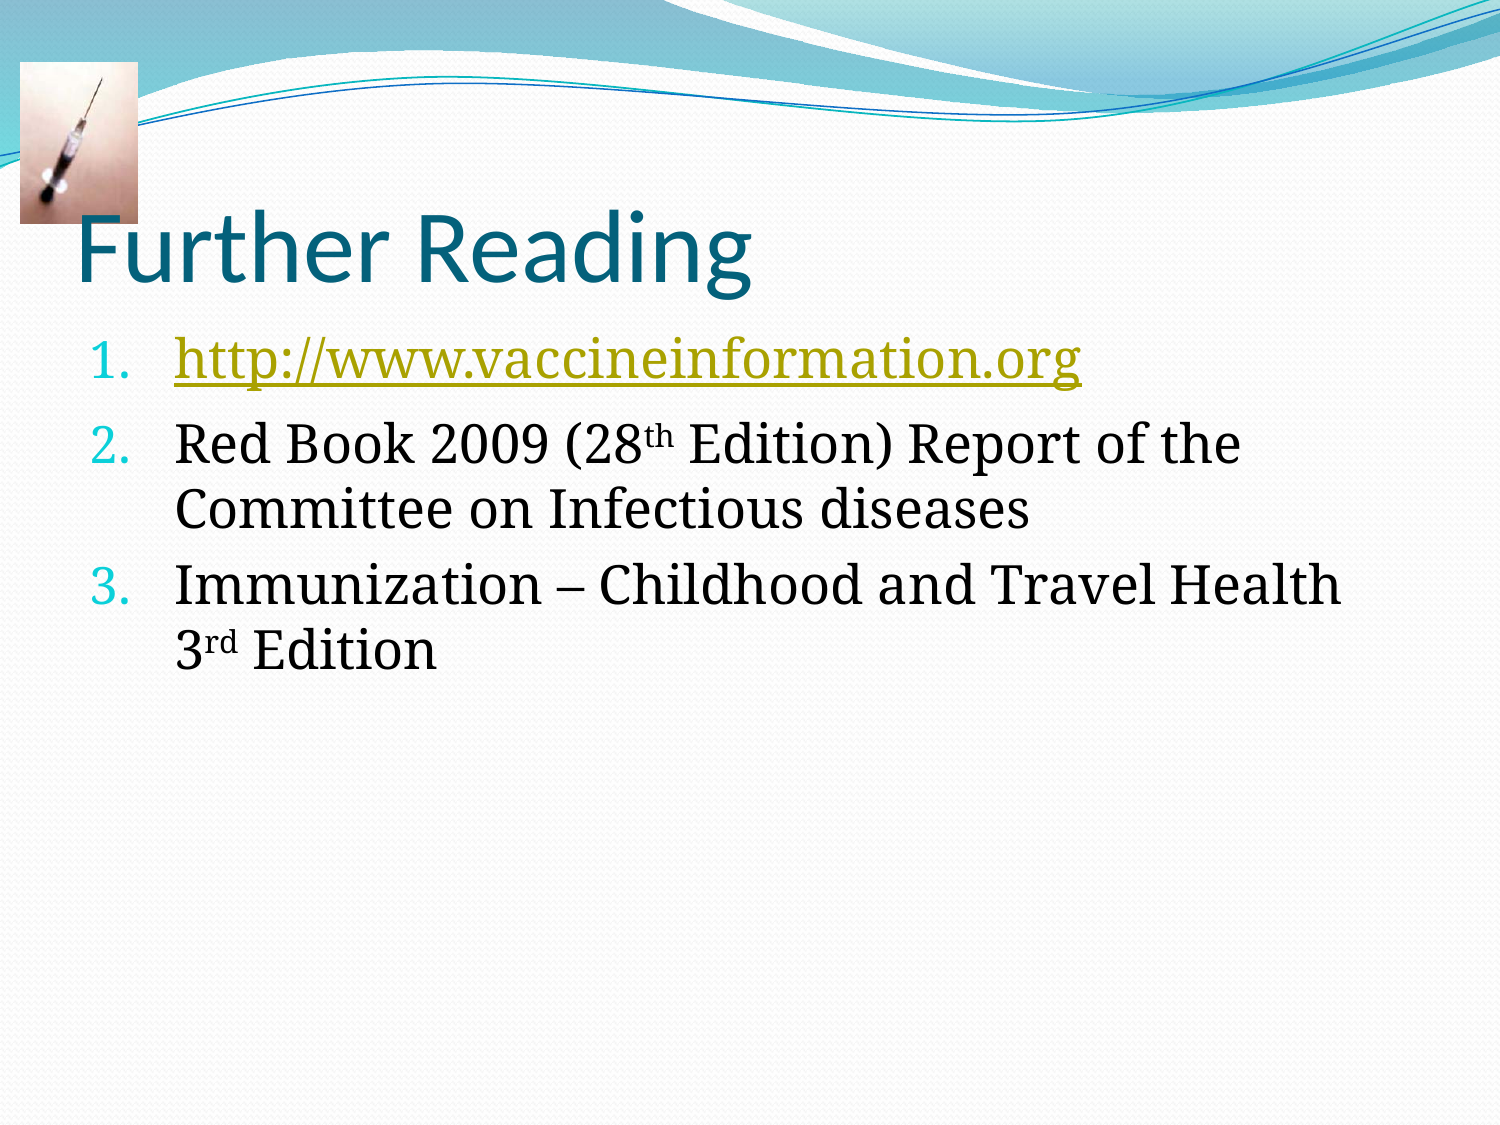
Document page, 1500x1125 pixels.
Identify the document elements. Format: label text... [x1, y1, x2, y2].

title Further Reading [75, 115, 1425, 303]
list http://www.vaccineinformation.org Red Book 2009 (28th Edition) Report of the Committee on Infectious diseases Immunization – Childhood and Travel Health 3rd Edition [75, 317, 1425, 1038]
picture [20, 62, 138, 224]
